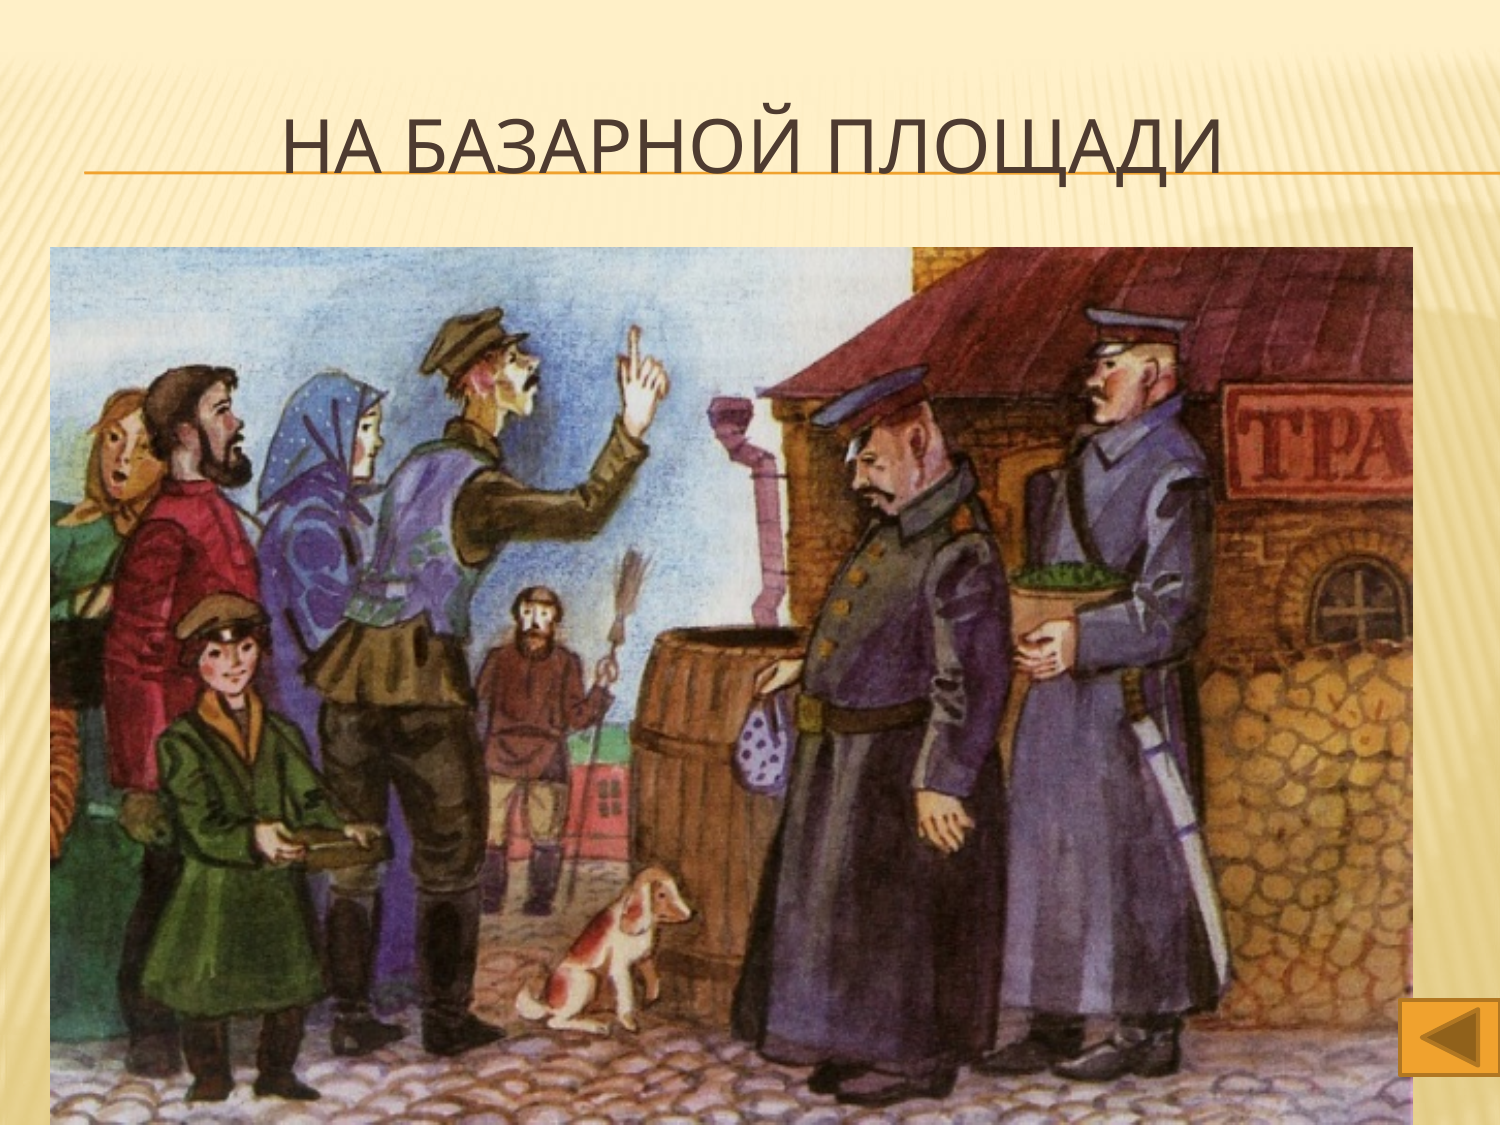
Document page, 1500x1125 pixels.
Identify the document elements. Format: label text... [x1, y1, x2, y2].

text_box [1421, 998, 1500, 1077]
title На базарной площади [50, 75, 1475, 213]
picture [49, 247, 1413, 1125]
